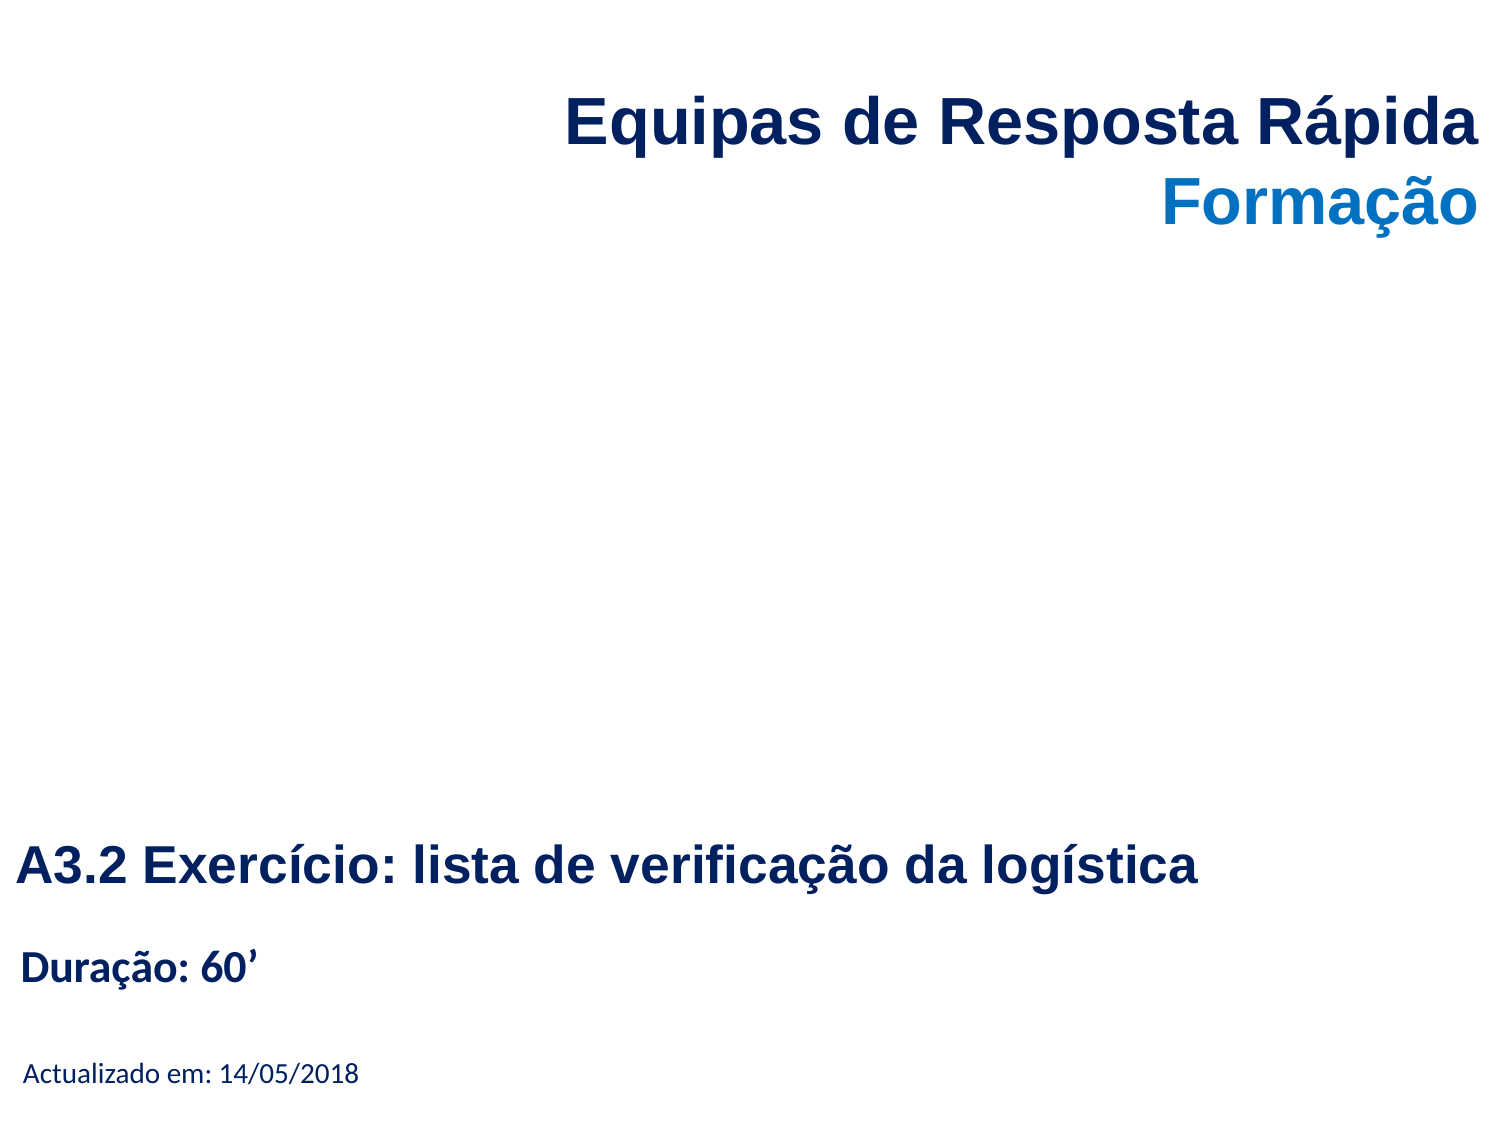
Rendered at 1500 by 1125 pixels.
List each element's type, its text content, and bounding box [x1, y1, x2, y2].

text_box Actualizado em: 14/05/2018 [8, 1046, 375, 1097]
title Equipas de Resposta Rápida Formação [442, 13, 1495, 302]
subtitle A3.2 Exercício: lista de verificação da logística [0, 822, 1500, 941]
text_box Duração: 60’ [5, 928, 396, 999]
